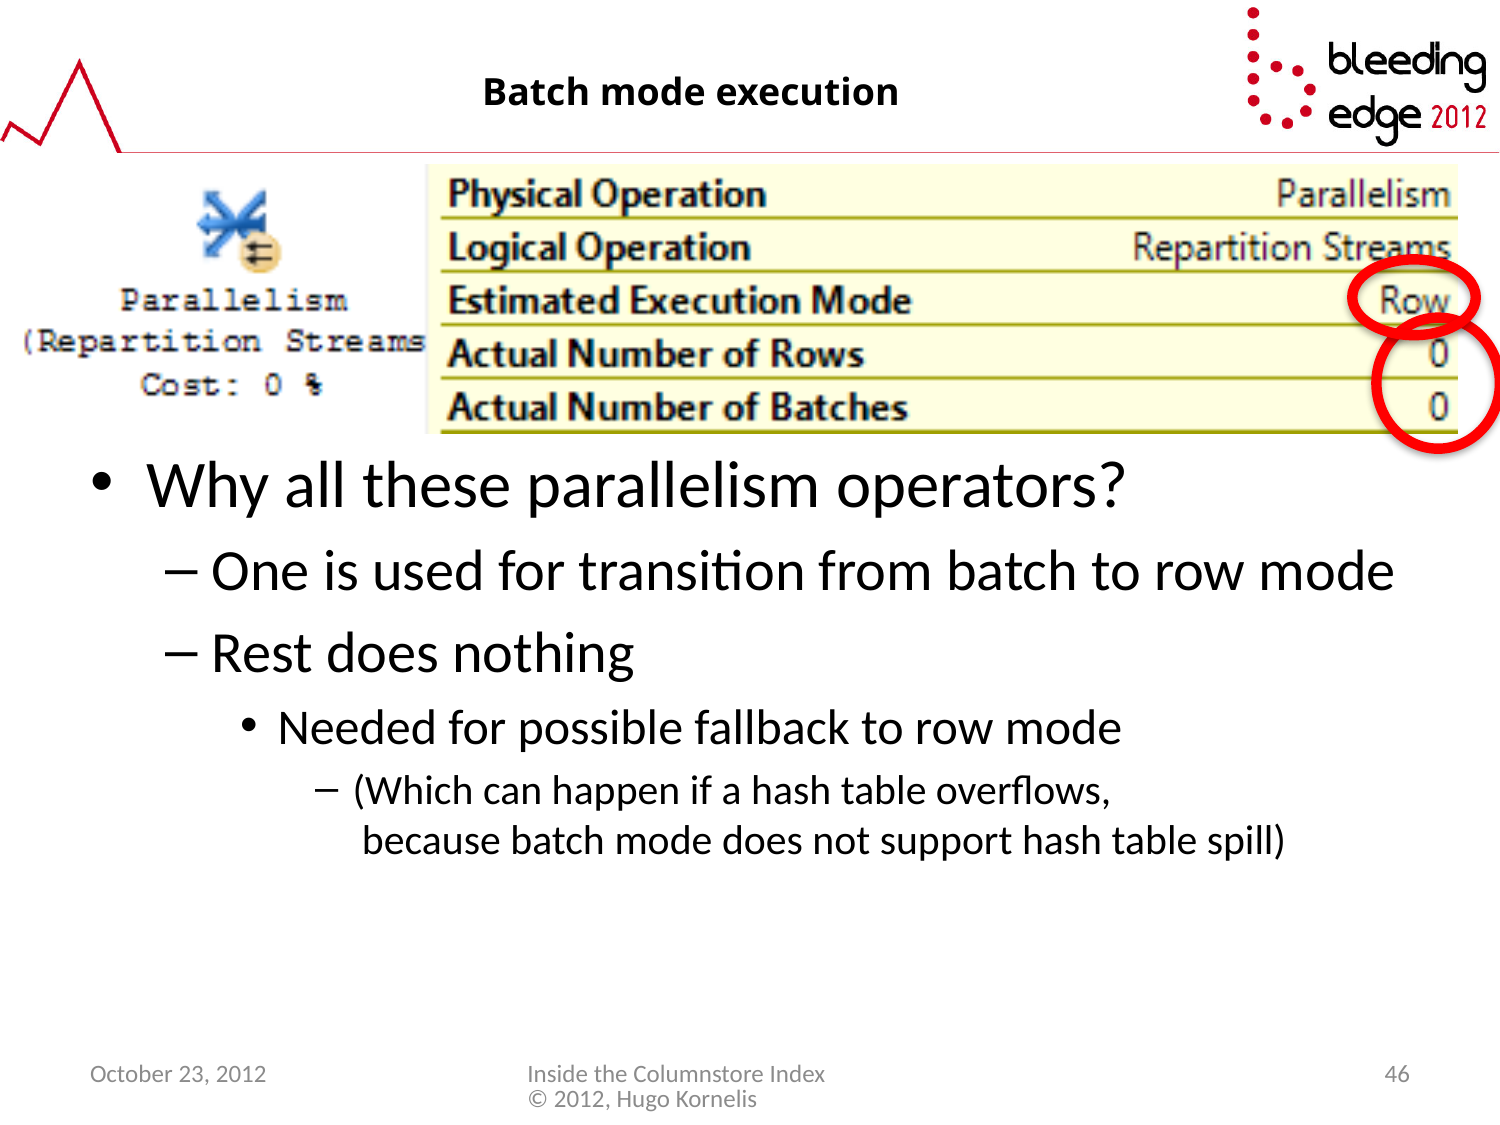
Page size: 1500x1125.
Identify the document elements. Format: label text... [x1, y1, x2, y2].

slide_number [75, 1042, 425, 1103]
picture [0, 1, 1500, 153]
text_box [1409, 325, 1500, 450]
list Why all these parallelism operators? One is used for transition from batch to row mode Rest does nothing Needed for possible fallback to row mode (Which can happen if a hash table overflows, because batch mode does not support hash table spill) [75, 442, 1425, 1005]
text_box [1462, 272, 1477, 323]
title Batch mode execution [162, 60, 1220, 122]
footer Inside the Columnstore Index © 2012, Hugo Kornelis [512, 1042, 988, 1103]
slide_number 46 [1074, 1042, 1425, 1103]
picture [23, 164, 1459, 434]
